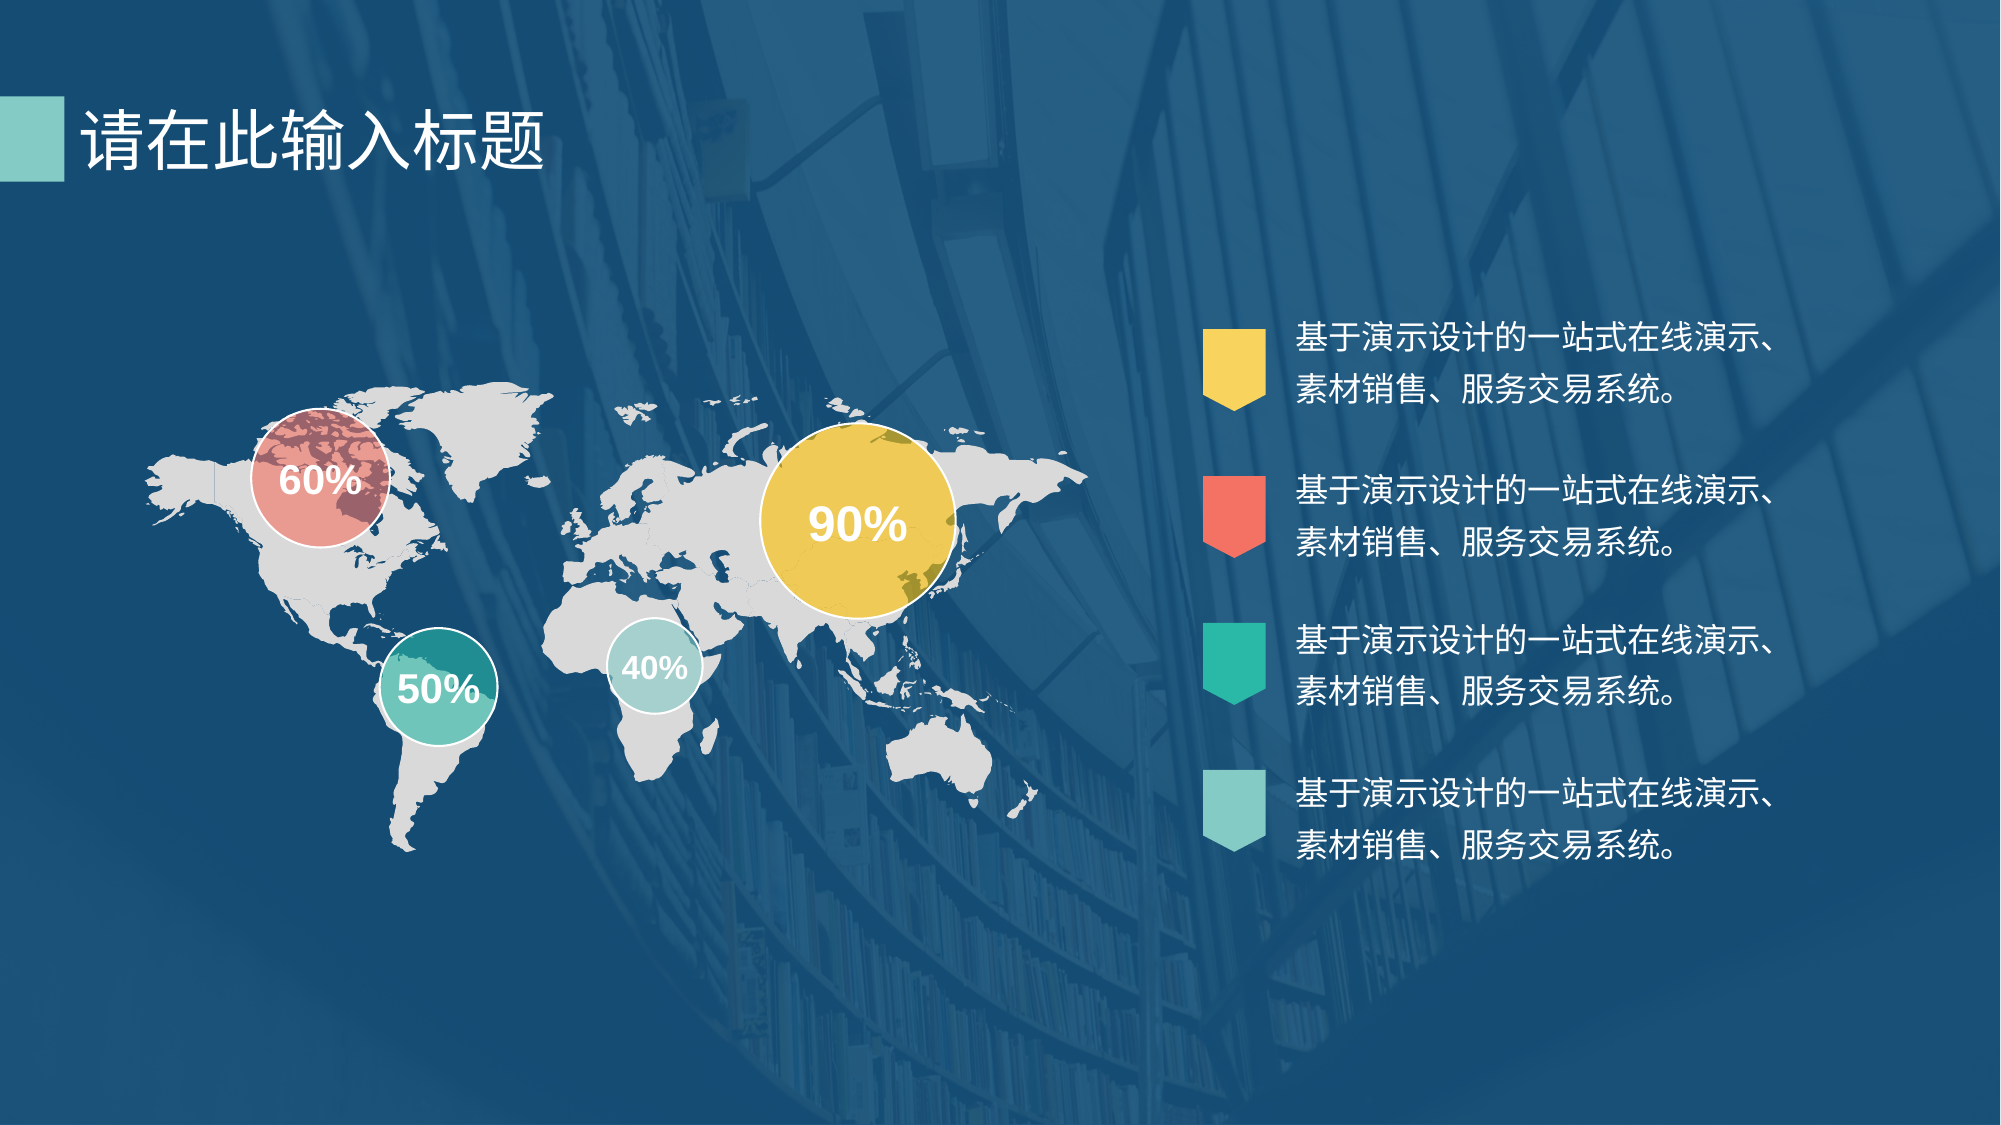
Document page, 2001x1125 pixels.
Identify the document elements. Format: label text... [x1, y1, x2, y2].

picture [0, 0, 2001, 1125]
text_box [606, 618, 703, 714]
text_box 基于演示设计的一站式在线演示、素材销售、服务交易系统。 [1280, 297, 1784, 416]
text_box [1201, 475, 1267, 560]
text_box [0, 96, 549, 182]
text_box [760, 423, 956, 619]
text_box 基于演示设计的一站式在线演示、素材销售、服务交易系统。 [1280, 752, 1784, 872]
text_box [144, 382, 1089, 852]
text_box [251, 408, 390, 548]
text_box 基于演示设计的一站式在线演示、素材销售、服务交易系统。 [1280, 599, 1784, 718]
text_box 基于演示设计的一站式在线演示、素材销售、服务交易系统。 [1280, 450, 1784, 569]
text_box [1201, 768, 1267, 853]
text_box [379, 628, 498, 746]
text_box [1201, 621, 1267, 707]
text_box [1201, 328, 1267, 413]
